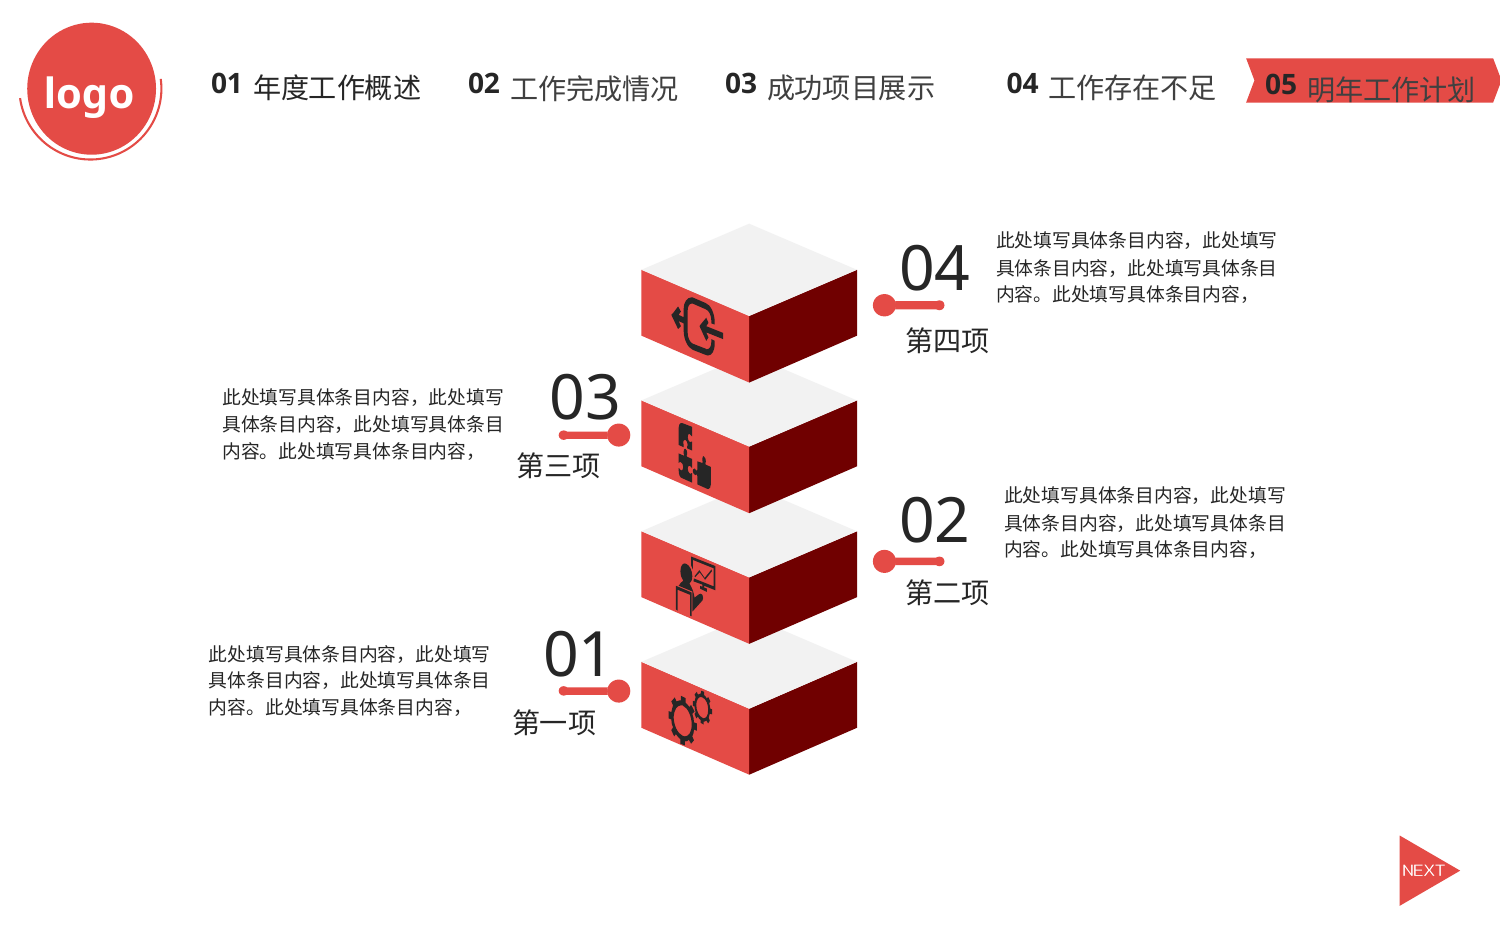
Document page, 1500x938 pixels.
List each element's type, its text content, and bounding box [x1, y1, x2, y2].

text_box 明年工作计划 [1276, 48, 1500, 114]
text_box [558, 679, 631, 703]
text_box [641, 223, 858, 383]
text_box 01 [196, 58, 260, 208]
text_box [1, 0, 180, 178]
text_box 此处填写具体条目内容，此处填写具体条目内容，此处填写具体条目内容。此处填写具体条目内容， [207, 373, 531, 470]
text_box 第二项 [890, 567, 1005, 617]
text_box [641, 651, 858, 775]
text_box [872, 293, 945, 317]
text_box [641, 521, 858, 645]
text_box 03 [534, 349, 636, 440]
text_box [641, 390, 858, 514]
text_box 04 [884, 220, 981, 310]
text_box 02 [453, 58, 517, 208]
text_box 此处填写具体条目内容，此处填写具体条目内容，此处填写具体条目内容。此处填写具体条目内容， [194, 630, 517, 726]
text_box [558, 423, 631, 447]
text_box 此处填写具体条目内容，此处填写具体条目内容，此处填写具体条目内容。此处填写具体条目内容， [981, 217, 1304, 313]
text_box 第三项 [501, 441, 616, 490]
text_box 02 [884, 472, 986, 562]
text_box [8, 22, 170, 155]
text_box 工作存在不足 [1017, 46, 1248, 112]
text_box [1399, 835, 1461, 906]
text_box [872, 549, 945, 574]
text_box [1248, 56, 1276, 75]
text_box 05 [1250, 59, 1314, 209]
text_box 此处填写具体条目内容，此处填写具体条目内容，此处填写具体条目内容。此处填写具体条目内容， [989, 472, 1312, 568]
text_box 04 [991, 57, 1056, 208]
text_box 03 [710, 57, 774, 208]
text_box 第一项 [497, 698, 611, 747]
text_box 工作完成情况 [479, 46, 709, 113]
text_box 年度工作概述 [222, 46, 452, 112]
text_box 成功项目展示 [736, 46, 966, 112]
text_box 01 [528, 607, 630, 697]
text_box 第四项 [890, 316, 1005, 365]
